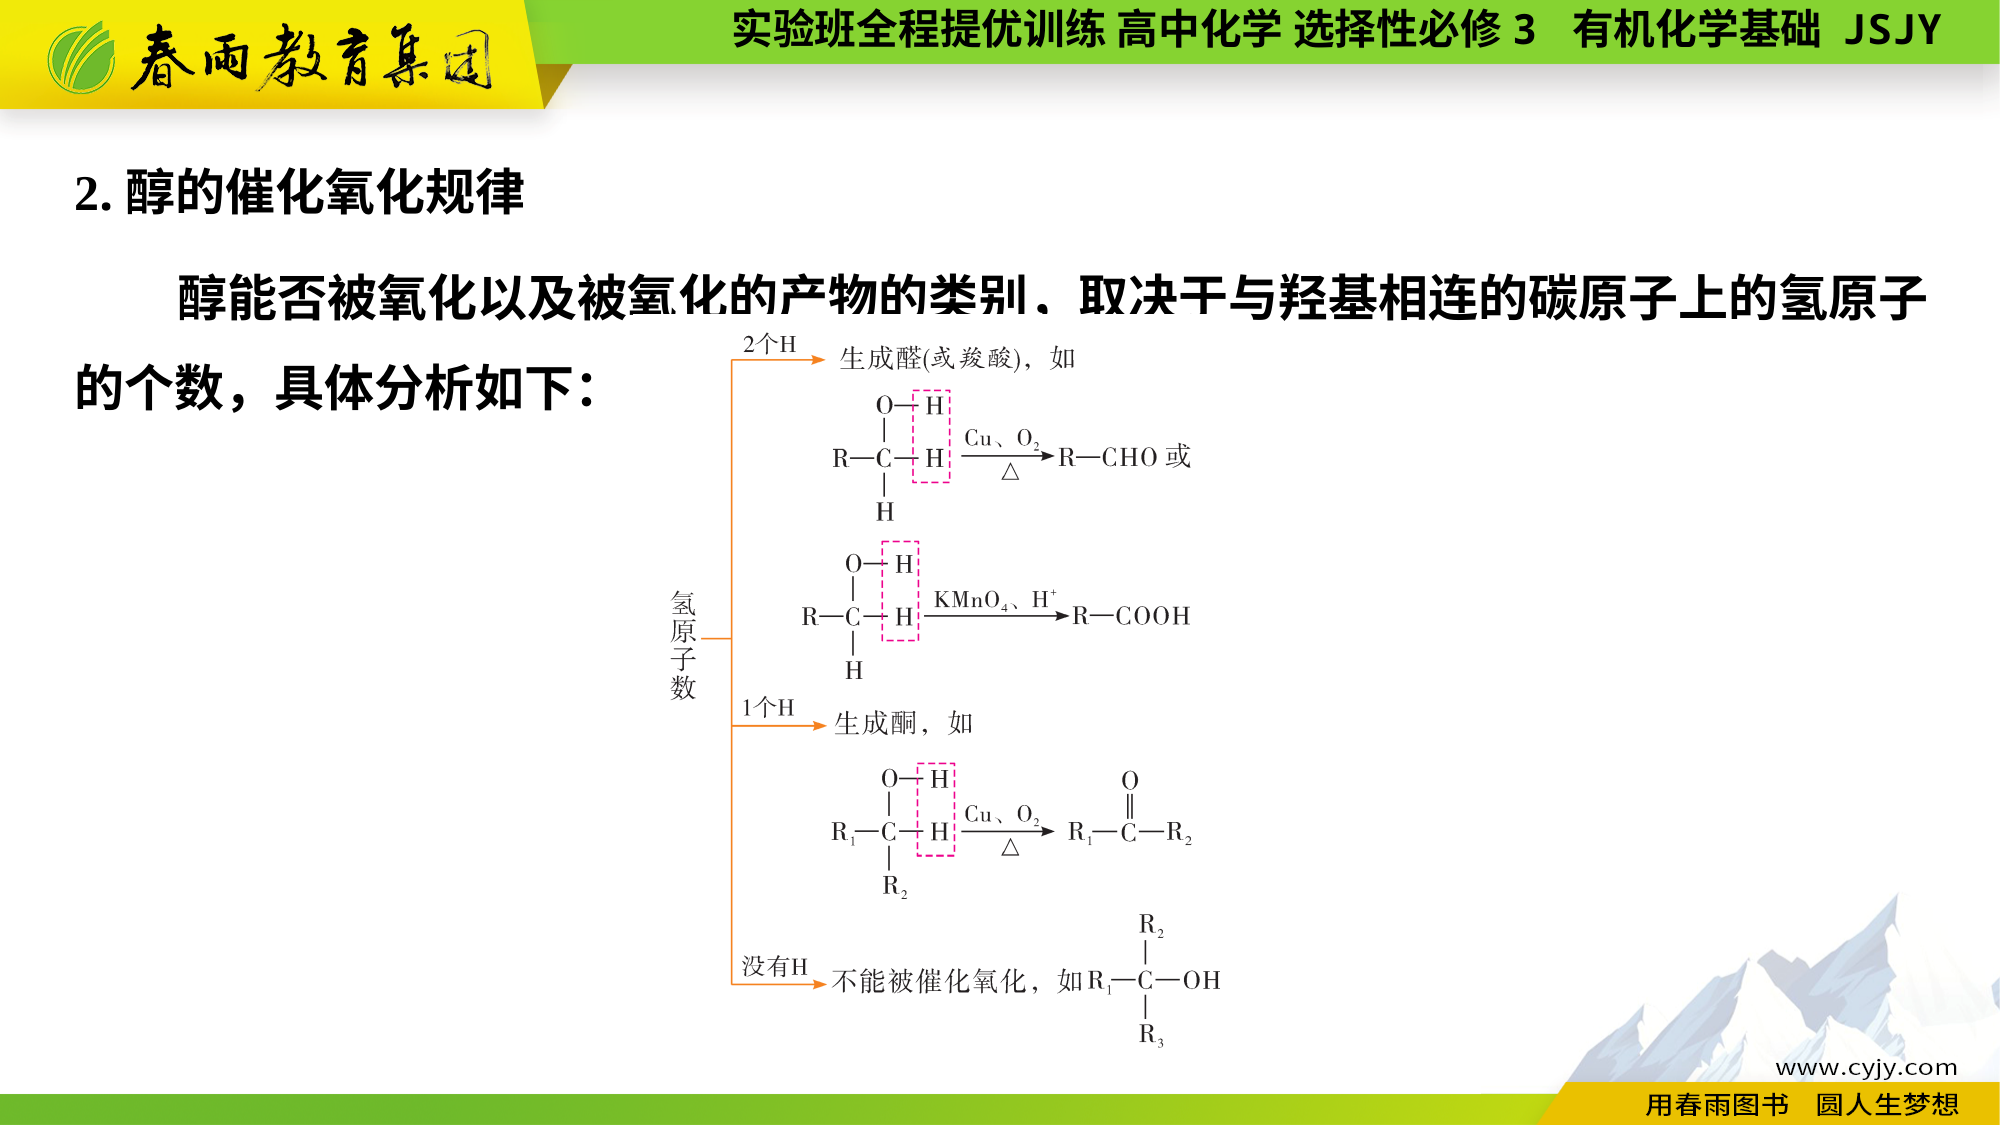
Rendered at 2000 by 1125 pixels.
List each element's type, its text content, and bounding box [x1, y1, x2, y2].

picture [0, 0, 2000, 1125]
list 2.醇的催化氧化规律 醇能否被氧化以及被氧化的产物的类别，取决于与羟基相连的碳原子上的氢原子的个数，具体分析如下： [59, 122, 1944, 427]
